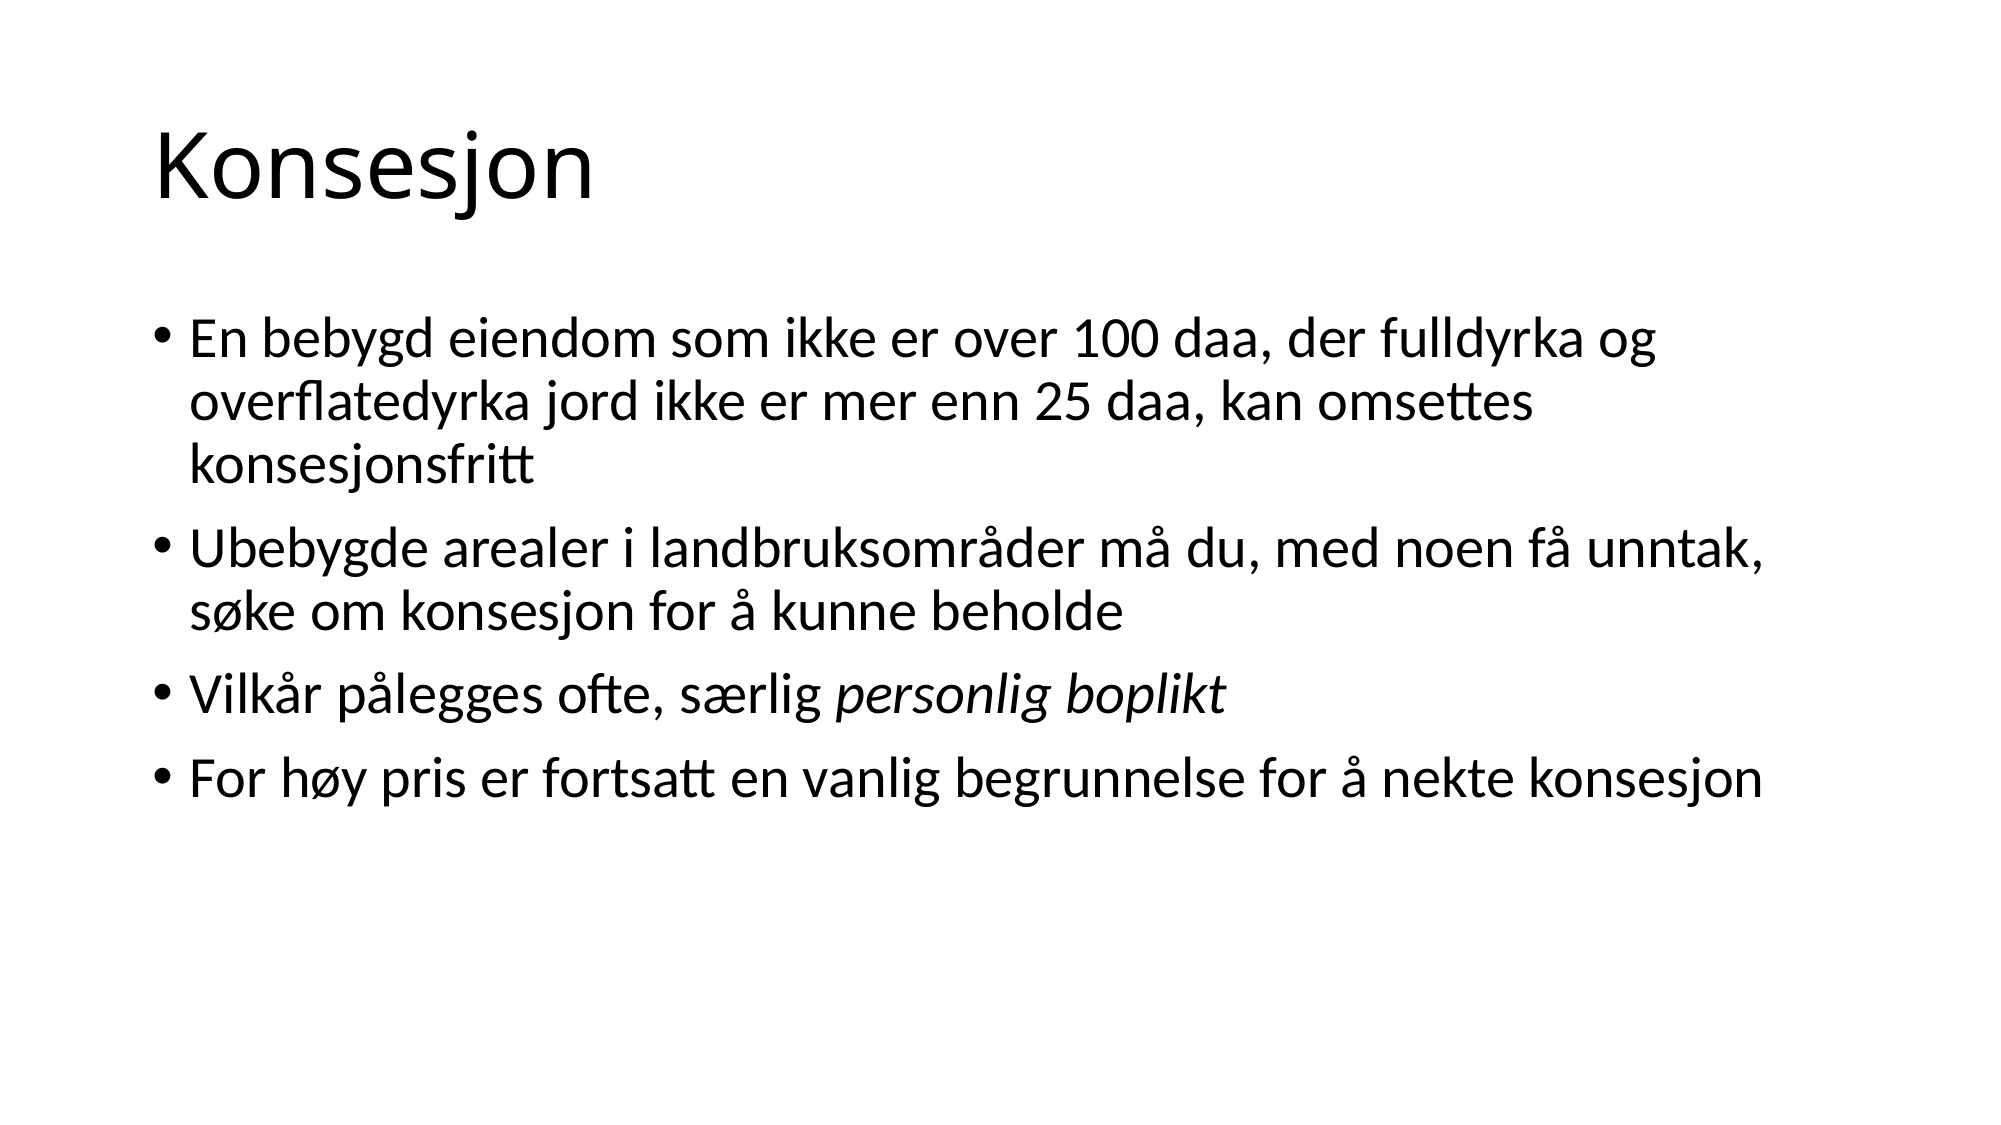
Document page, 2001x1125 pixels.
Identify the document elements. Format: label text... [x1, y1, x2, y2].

list En bebygd eiendom som ikke er over 100 daa, der fulldyrka og overflatedyrka jord ikke er mer enn 25 daa, kan omsettes konsesjonsfritt Ubebygde arealer i landbruksområder må du, med noen få unntak, søke om konsesjon for å kunne beholde Vilkår pålegges ofte, særlig personlig boplikt For høy pris er fortsatt en vanlig begrunnelse for å nekte konsesjon [137, 299, 1863, 1014]
title Konsesjon [137, 59, 1863, 278]
